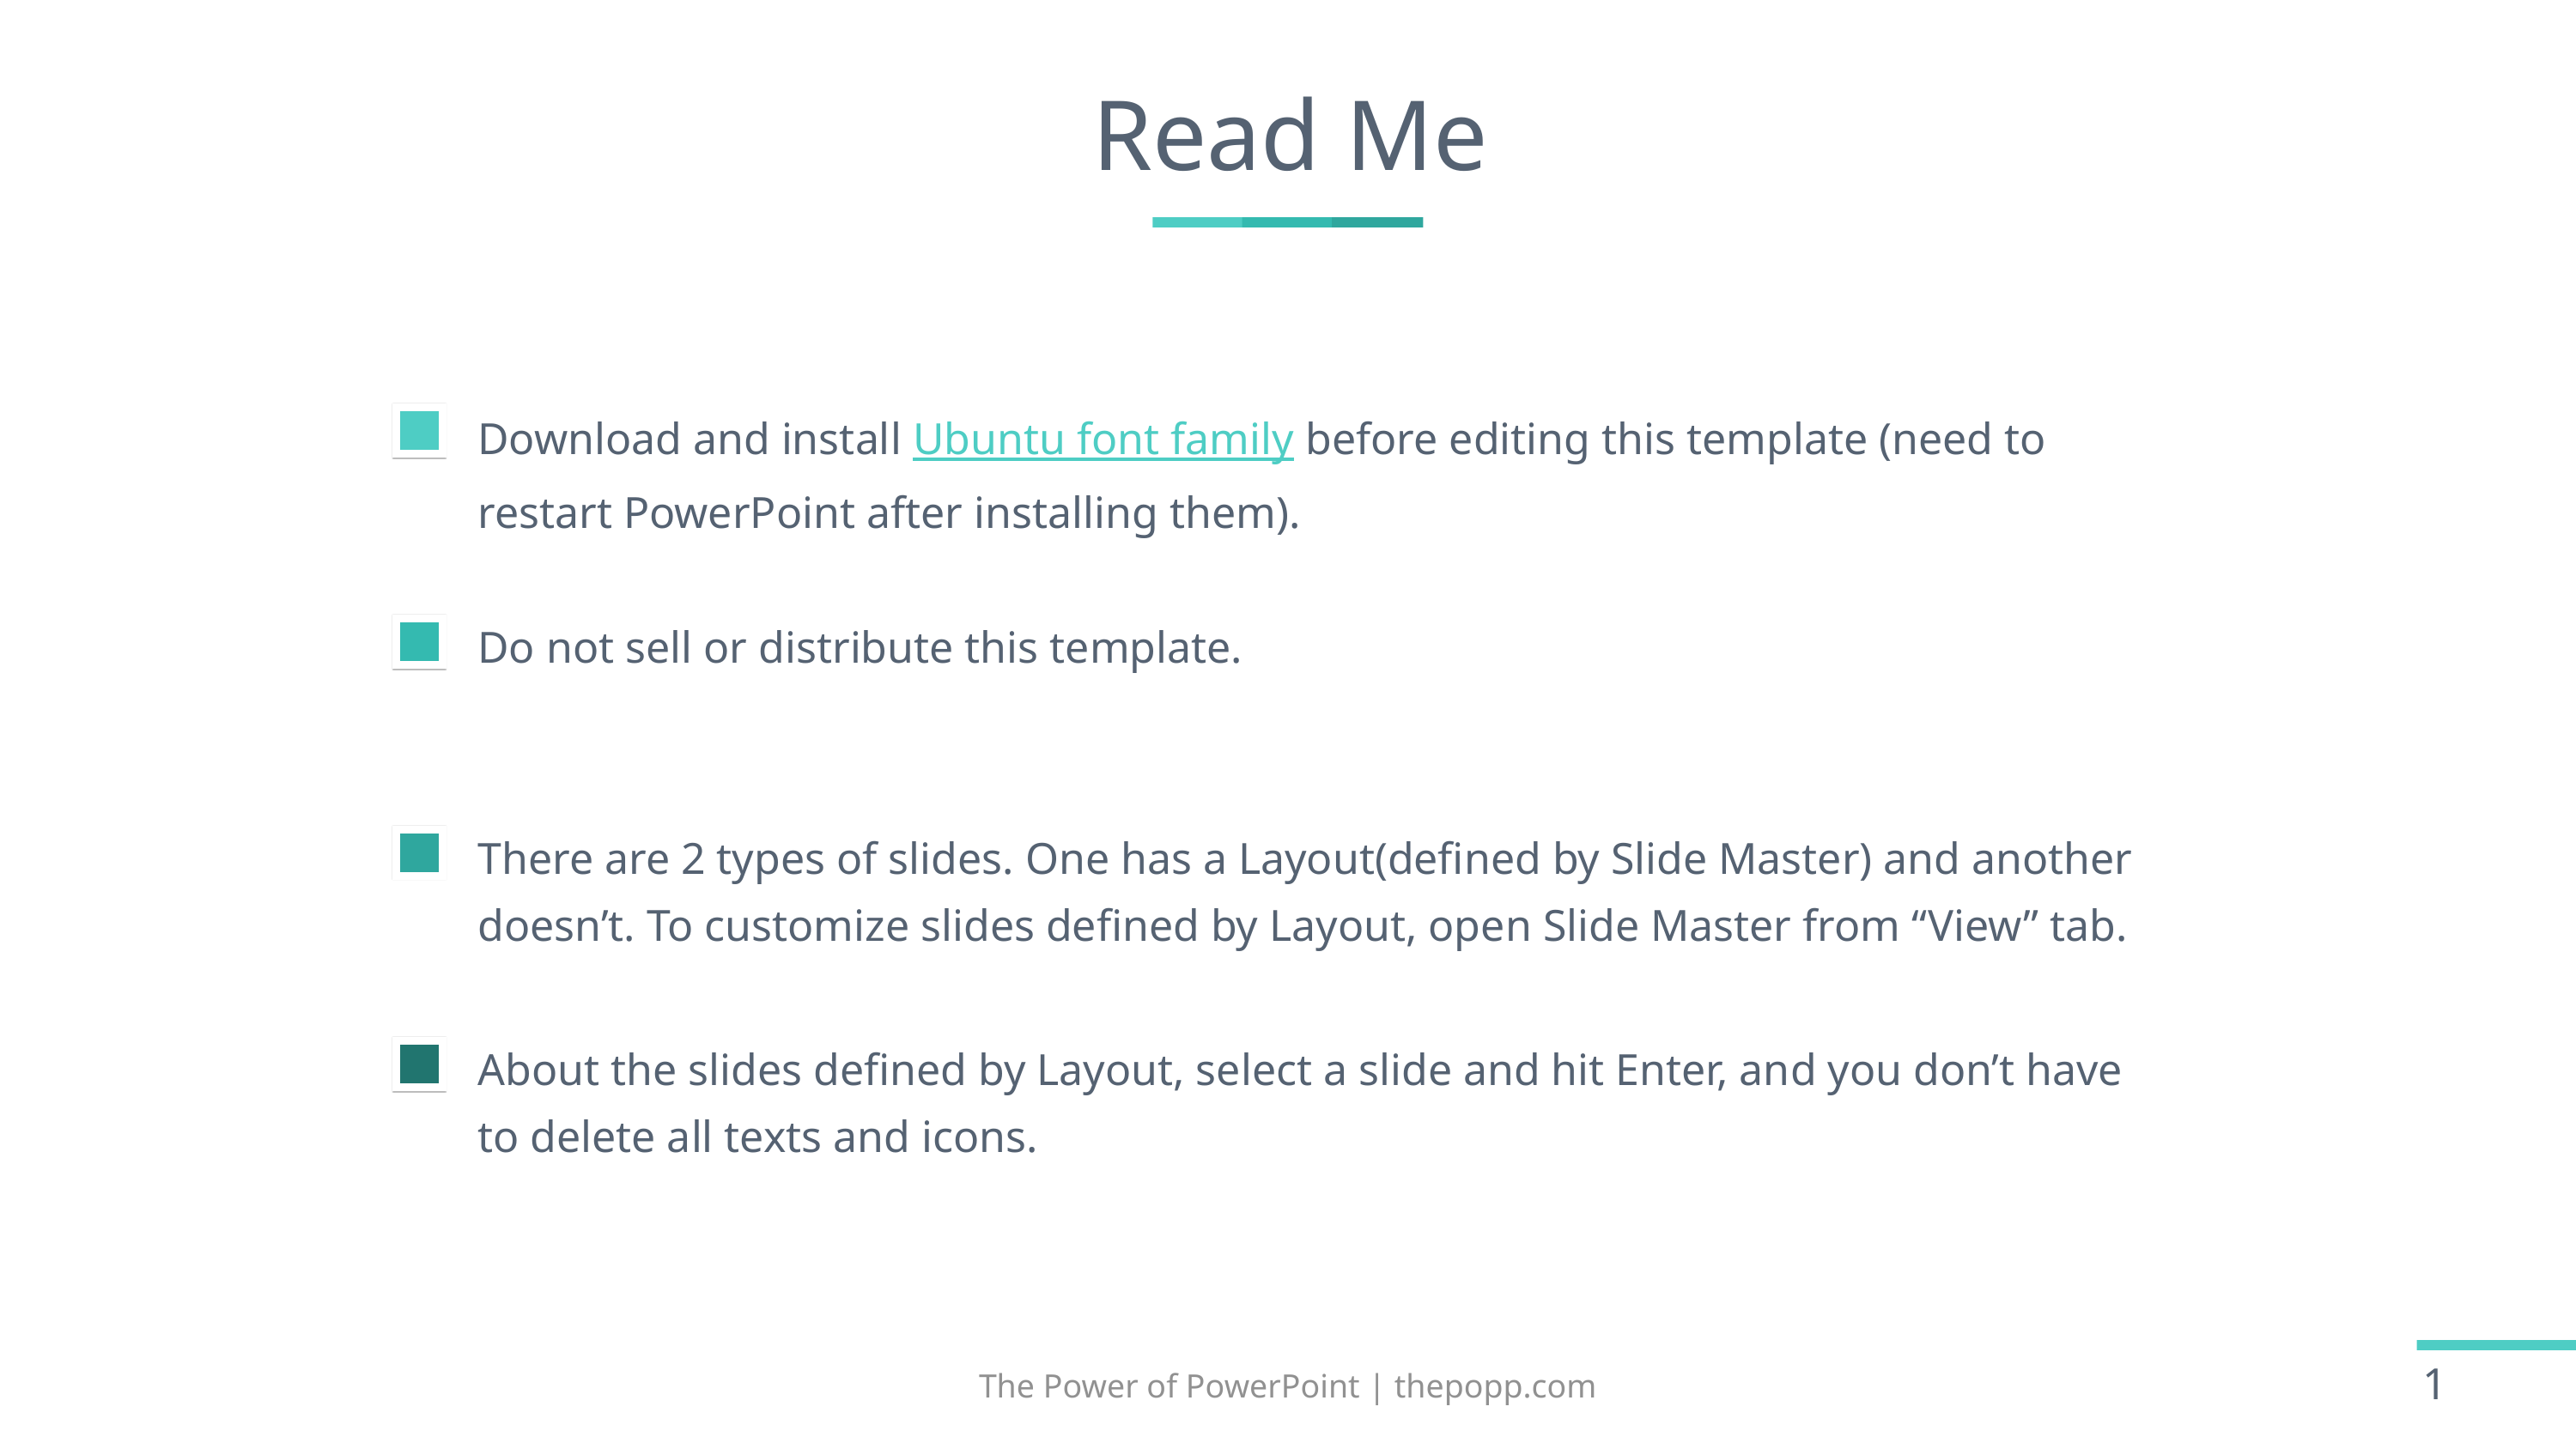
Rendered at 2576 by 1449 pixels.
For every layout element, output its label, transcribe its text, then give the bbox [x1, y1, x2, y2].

footer The Power of PowerPoint | thepopp.com [853, 1349, 1723, 1427]
title Read Me [69, 49, 2512, 230]
list Download and install Ubuntu font family before editing this template (need to restart PowerPoint after installing them). [465, 387, 2147, 561]
list About the slides defined by Layout, select a slide and hit Enter, and you don’t have to delete all texts and icons. [465, 1021, 2147, 1194]
list Do not sell or distribute this template. [465, 598, 2147, 772]
list There are 2 types of slides. One has a Layout(defined by Slide Master) and another doesn’t. To customize slides defined by Layout, open Slide Master from “View” tab. [465, 809, 2147, 983]
slide_number 1 [2409, 1351, 2576, 1421]
